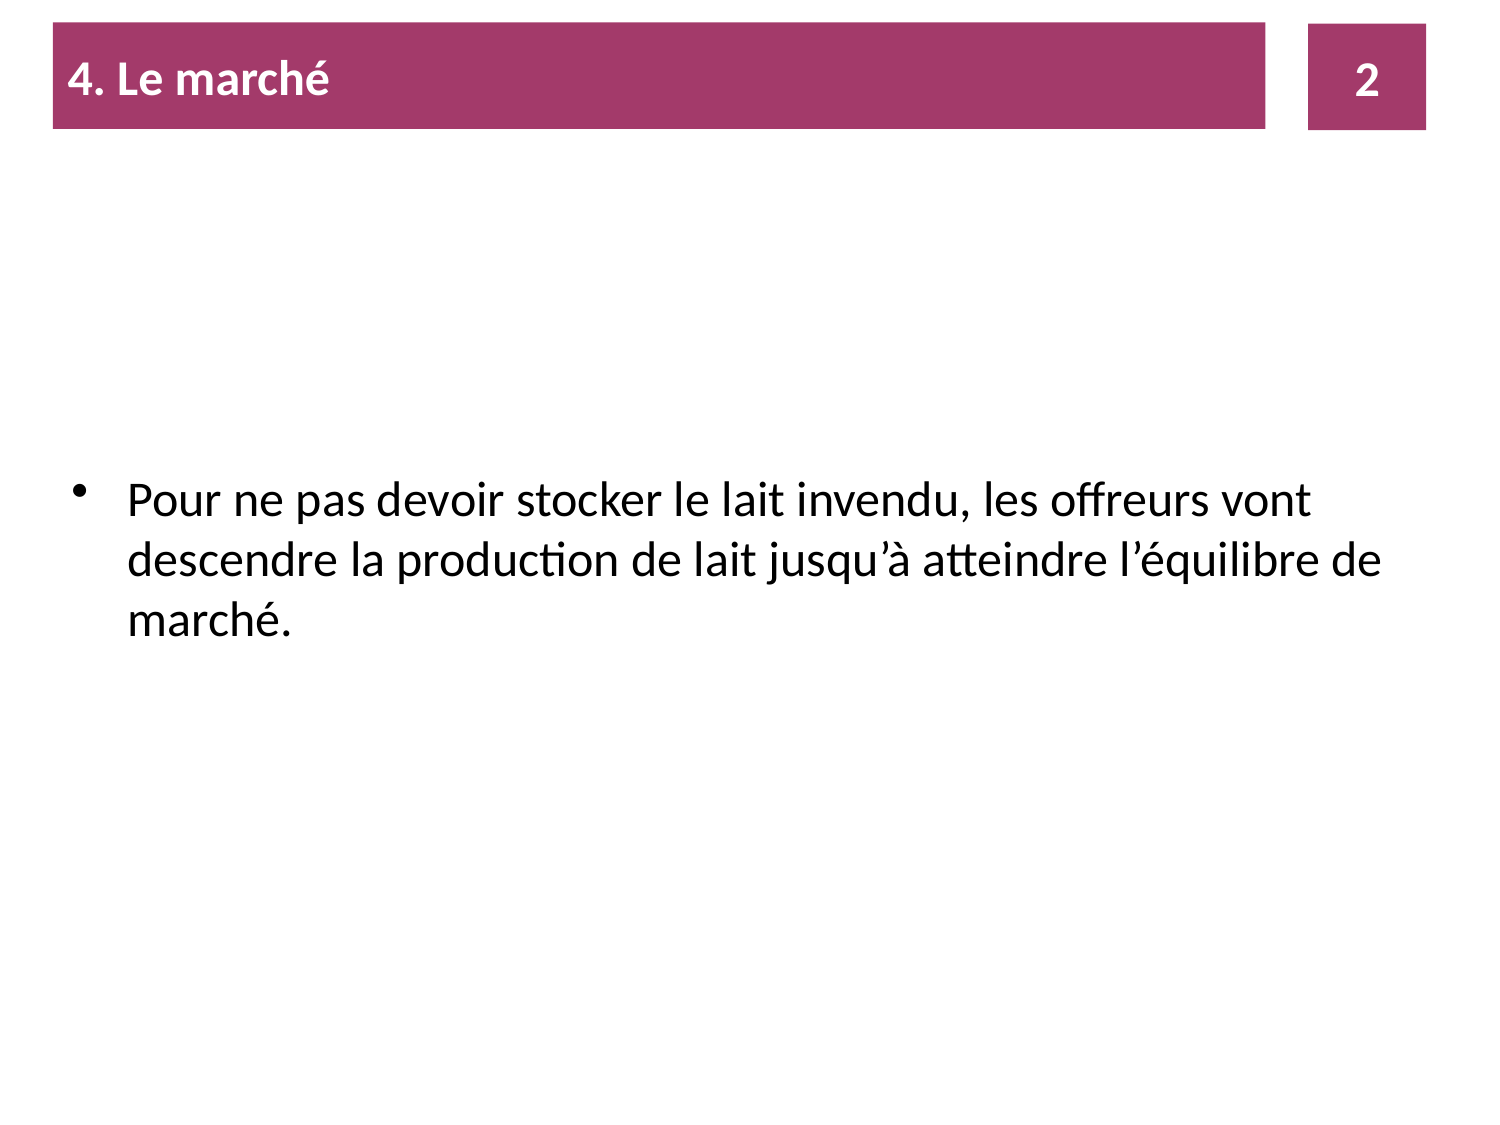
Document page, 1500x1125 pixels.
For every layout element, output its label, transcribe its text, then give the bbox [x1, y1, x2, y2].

text_box Pour ne pas devoir stocker le lait invendu, les offreurs vont descendre la production de lait jusqu’à atteindre l’équilibre de marché. [56, 459, 1418, 655]
text_box 4. Le marché [52, 22, 1266, 129]
text_box 2 [1308, 23, 1427, 131]
